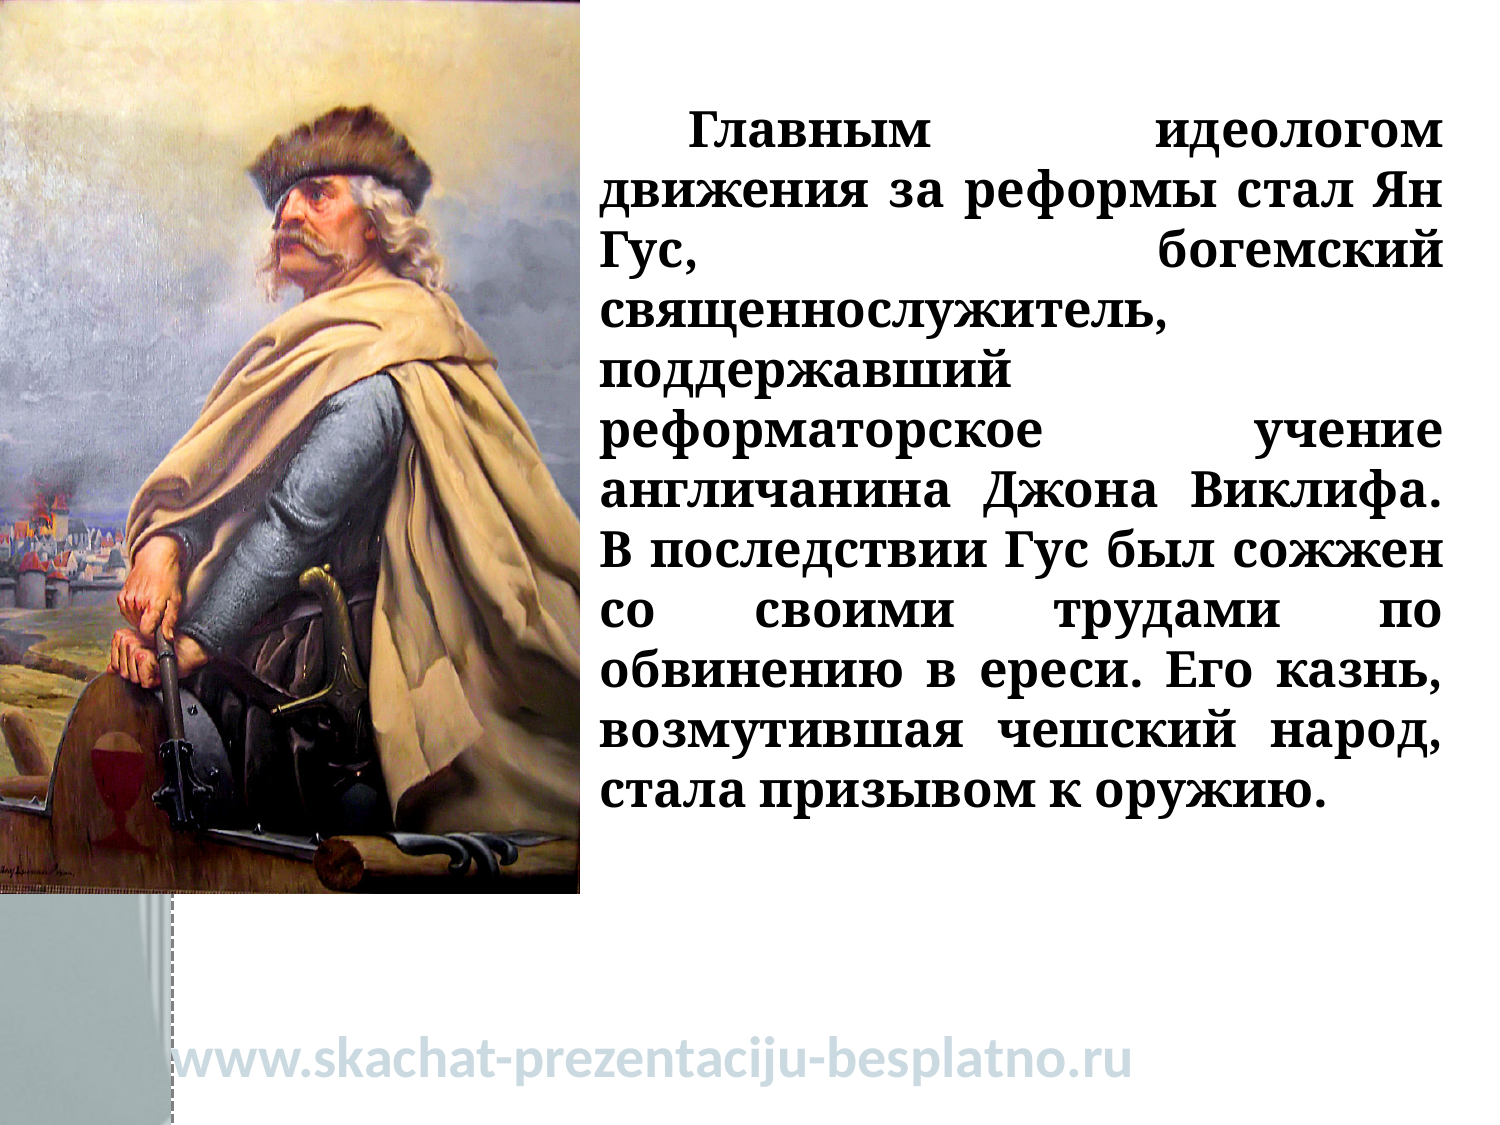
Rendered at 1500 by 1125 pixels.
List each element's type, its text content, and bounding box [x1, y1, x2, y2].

text_box www.skachat-prezentaciju-besplatno.ru [41, 1011, 1264, 1097]
list Главным идеологом движения за реформы стал Ян Гус, богемский священнослужитель, поддержавший реформаторское учение англичанина Джона Виклифа. В последствии Гус был сожжен со своими трудами по обвинению в ереси. Его казнь, возмутившая чешский народ, стала призывом к оружию. [584, 89, 1459, 894]
picture [0, 0, 581, 1125]
